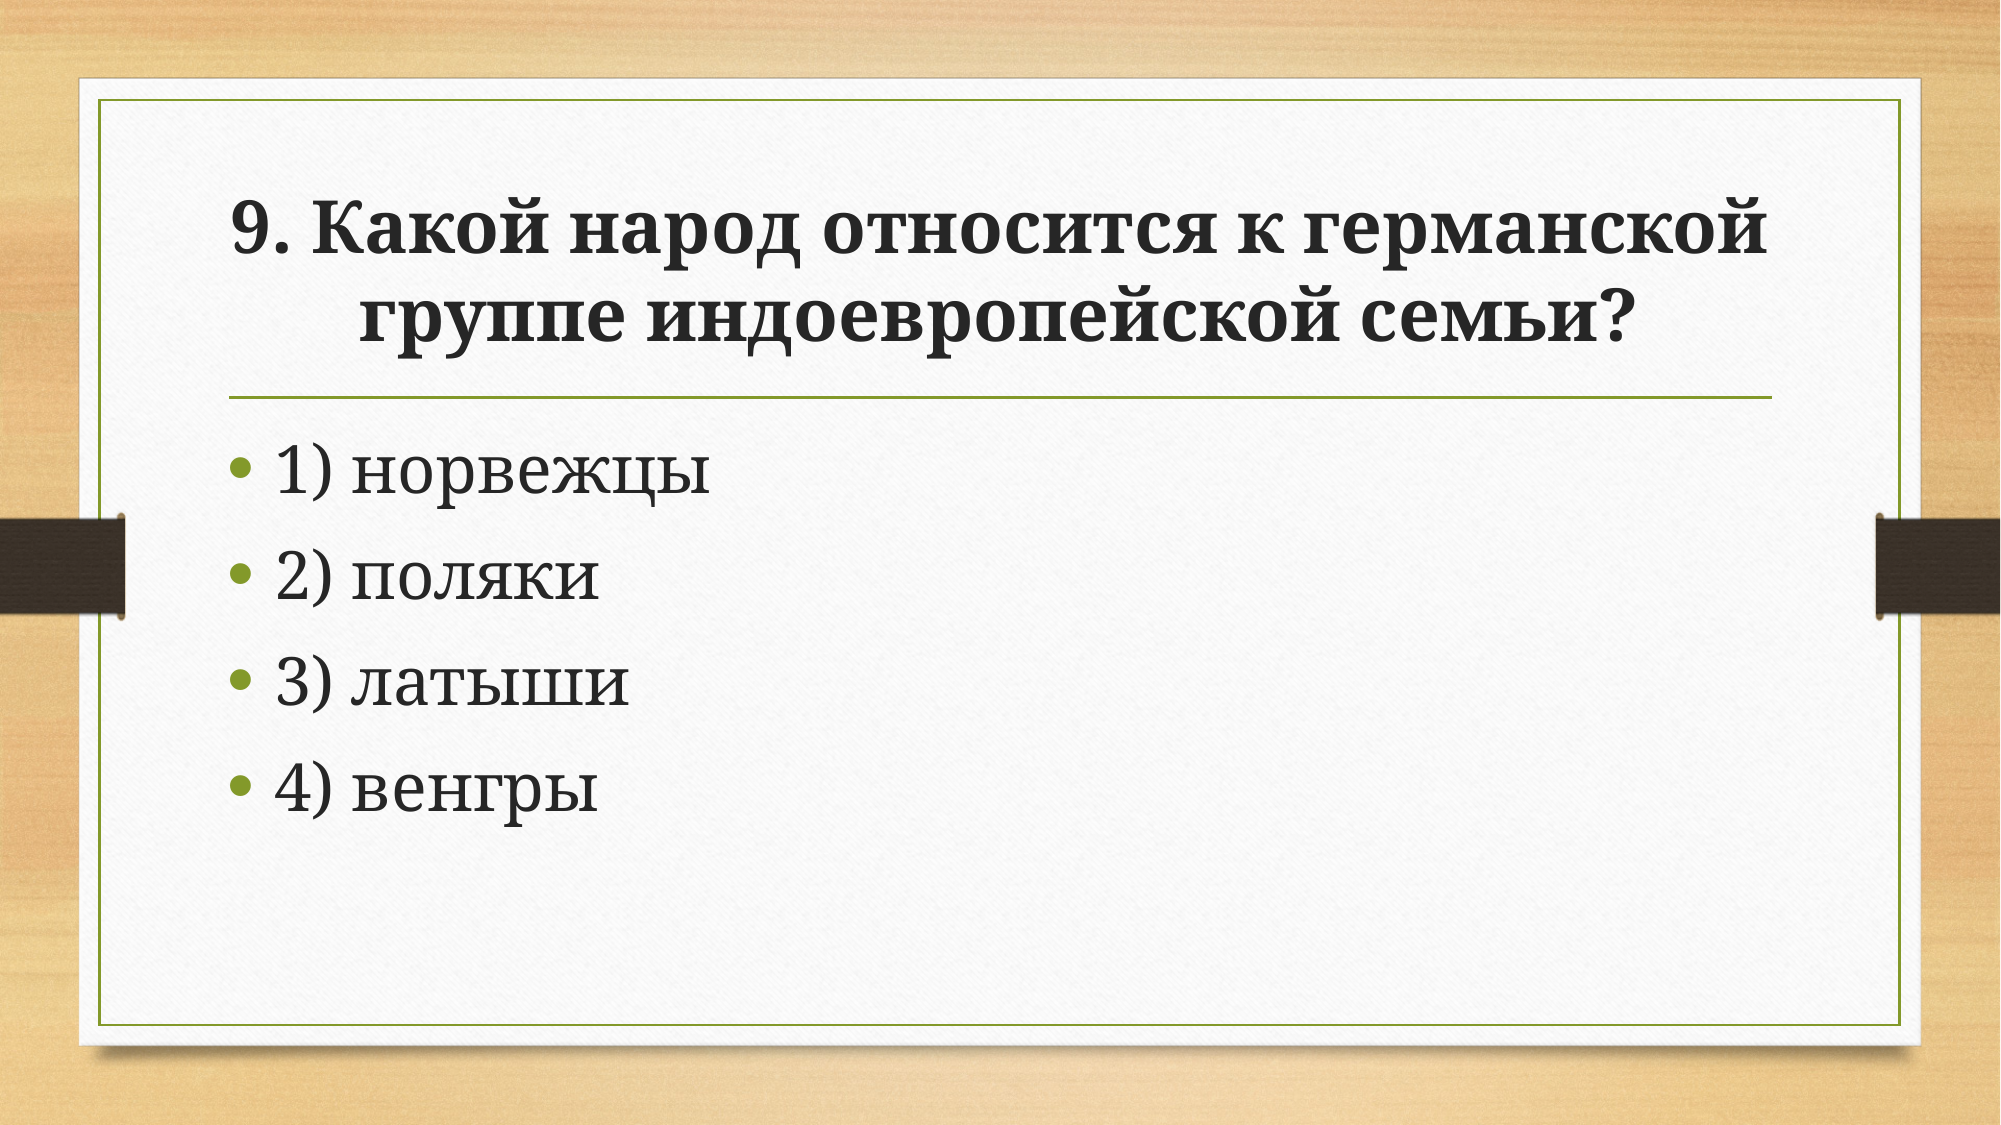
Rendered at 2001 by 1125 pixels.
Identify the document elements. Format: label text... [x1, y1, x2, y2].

title 9. Какой народ относится к германской группе индоевропейской семьи? [212, 161, 1788, 375]
list 1) норвежцы 2) поляки 3) латыши 4) венгры [212, 419, 1788, 964]
picture [0, 0, 2001, 1125]
